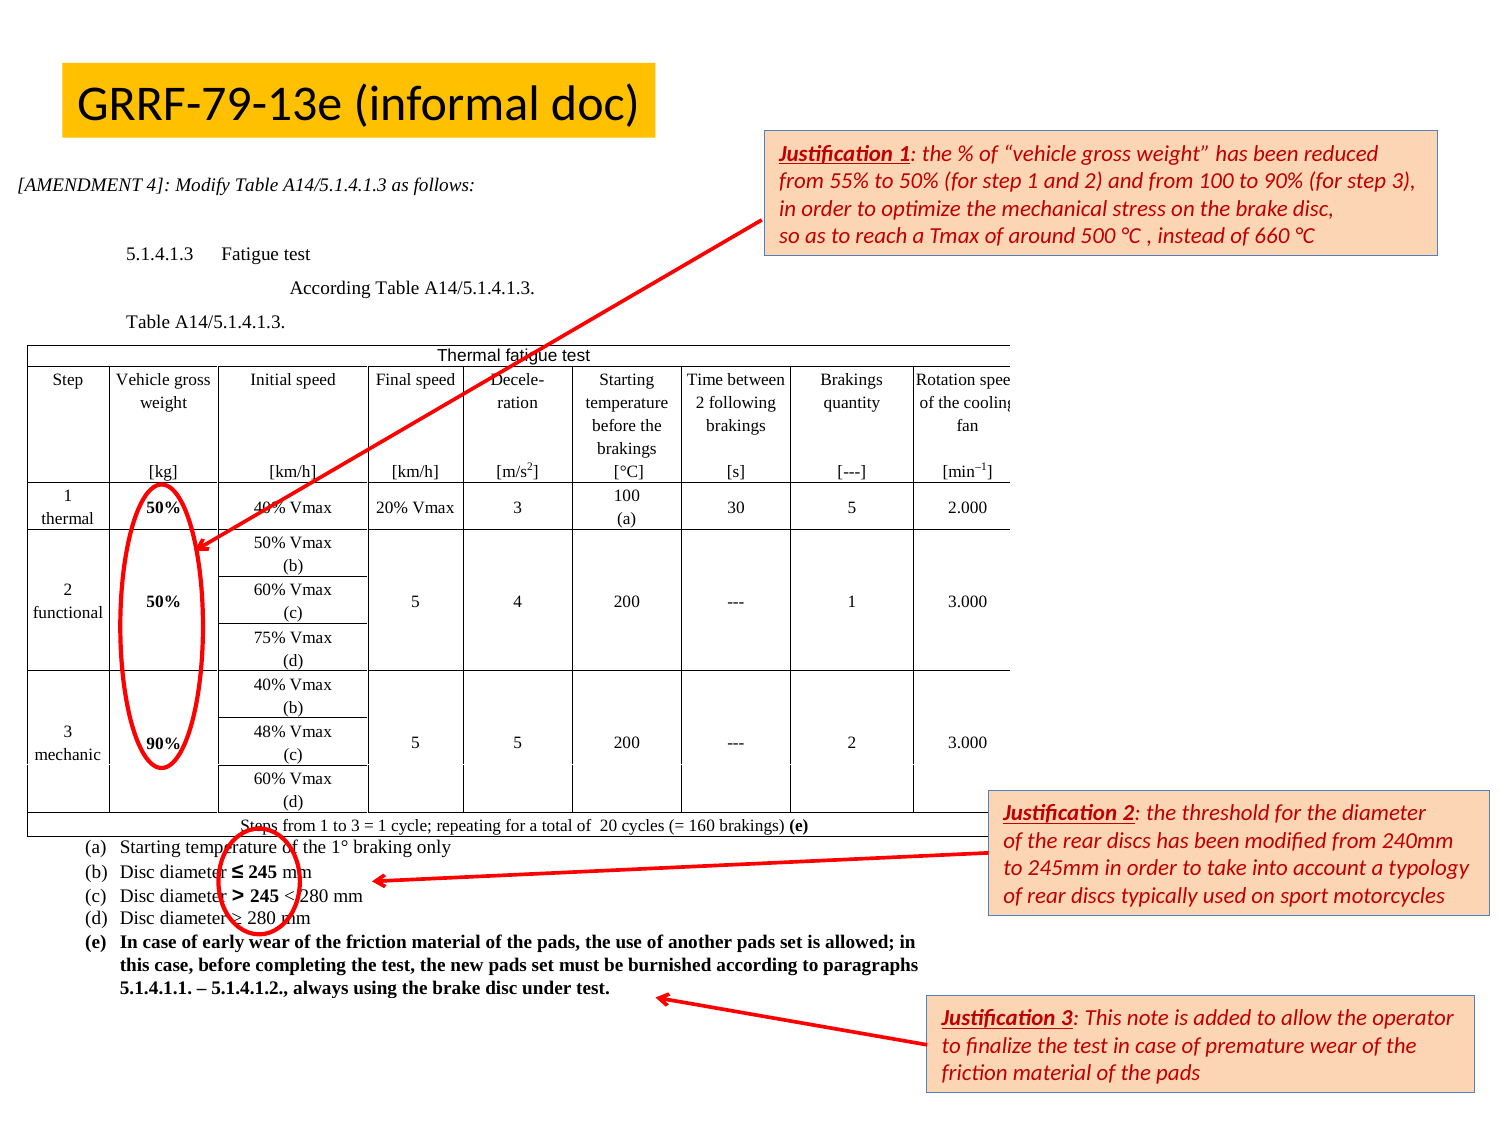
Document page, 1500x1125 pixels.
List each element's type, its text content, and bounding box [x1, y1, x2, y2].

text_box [655, 997, 928, 1046]
text_box Justification 3: This note is added to allow the operator to finalize the test in case of premature wear of the friction material of the pads [926, 995, 1475, 1093]
text_box GRRF-79-13e (informal doc) [62, 62, 656, 138]
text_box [194, 219, 763, 551]
slide_number 25 [1074, 1093, 1425, 1103]
text_box Justification 2: the threshold for the diameter of the rear discs has been modified from 240mm to 245mm in order to take into account a typology of rear discs typically used on sport motorcycles [1015, 790, 1490, 916]
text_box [371, 853, 987, 882]
text_box Justification 1: the % of “vehicle gross weight” has been reduced from 55% to 50% (for step 1 and 2) and from 100 to 90% (for step 3), in order to optimize the mechanical stress on the brake disc, so as to reach a Tmax of around 500 °C , instead of 660 °C [764, 130, 1438, 256]
picture [15, 172, 1011, 998]
